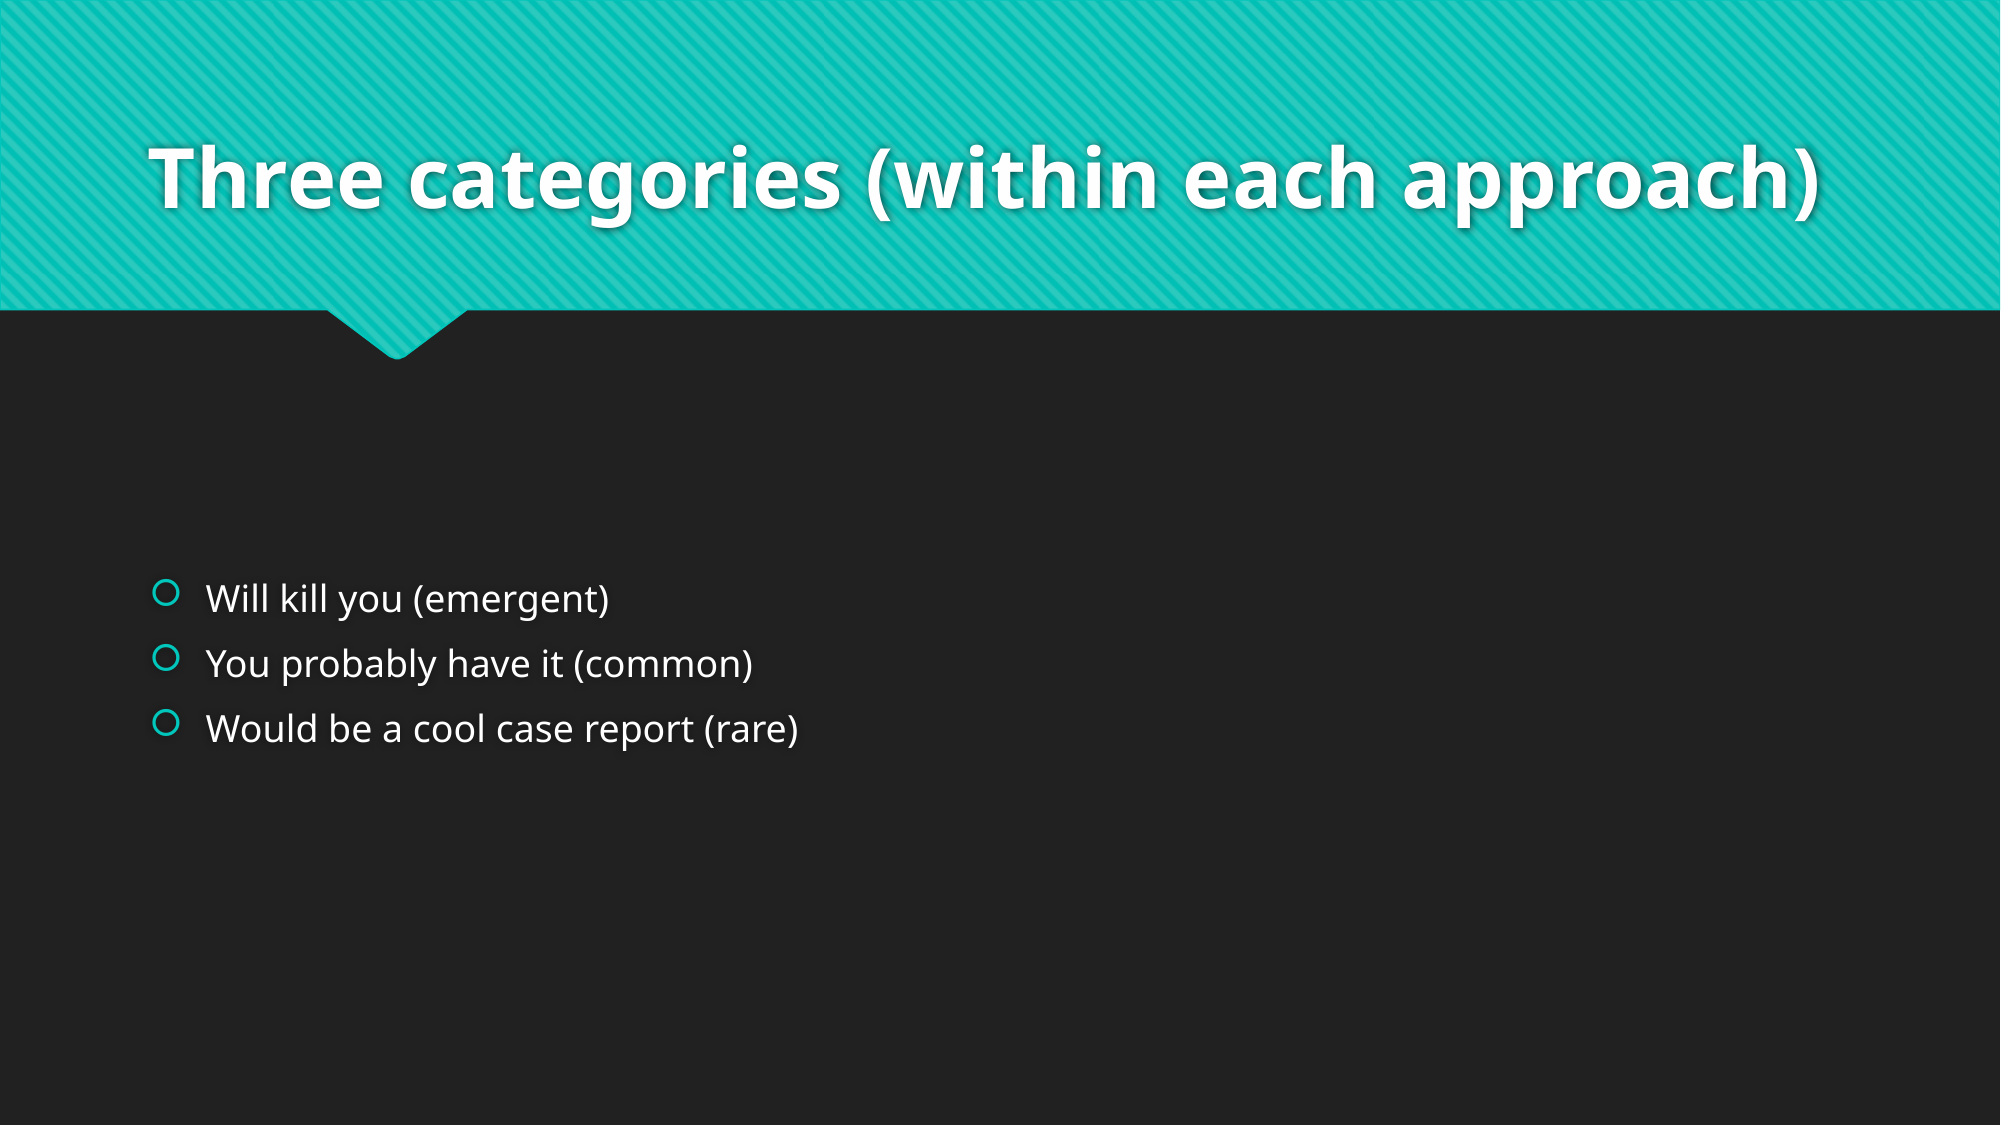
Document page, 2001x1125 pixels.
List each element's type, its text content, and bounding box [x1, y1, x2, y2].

list Will kill you (emergent) You probably have it (common) Would be a cool case report (rare) [134, 364, 1866, 962]
title Three categories (within each approach) [132, 73, 1868, 233]
